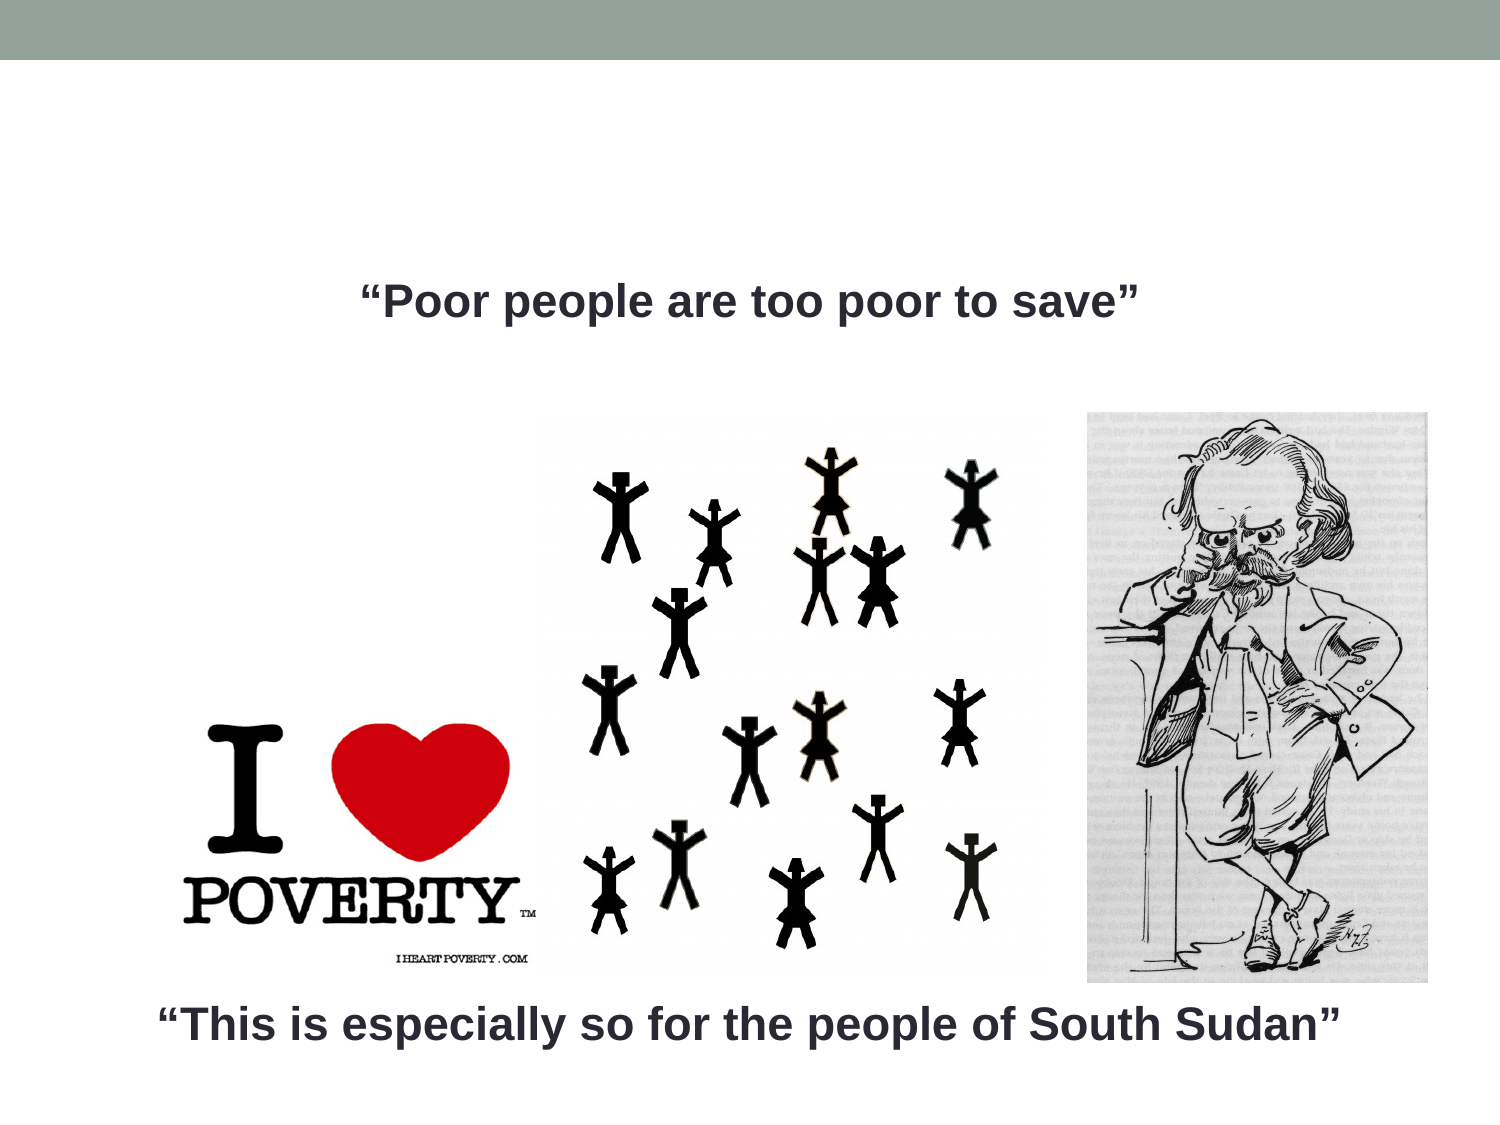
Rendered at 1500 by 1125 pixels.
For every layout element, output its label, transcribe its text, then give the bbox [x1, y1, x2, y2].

picture [1087, 412, 1428, 984]
picture [137, 419, 1044, 976]
list “Poor people are too poor to save” “This is especially so for the people of South Sudan” [75, 262, 1425, 1063]
